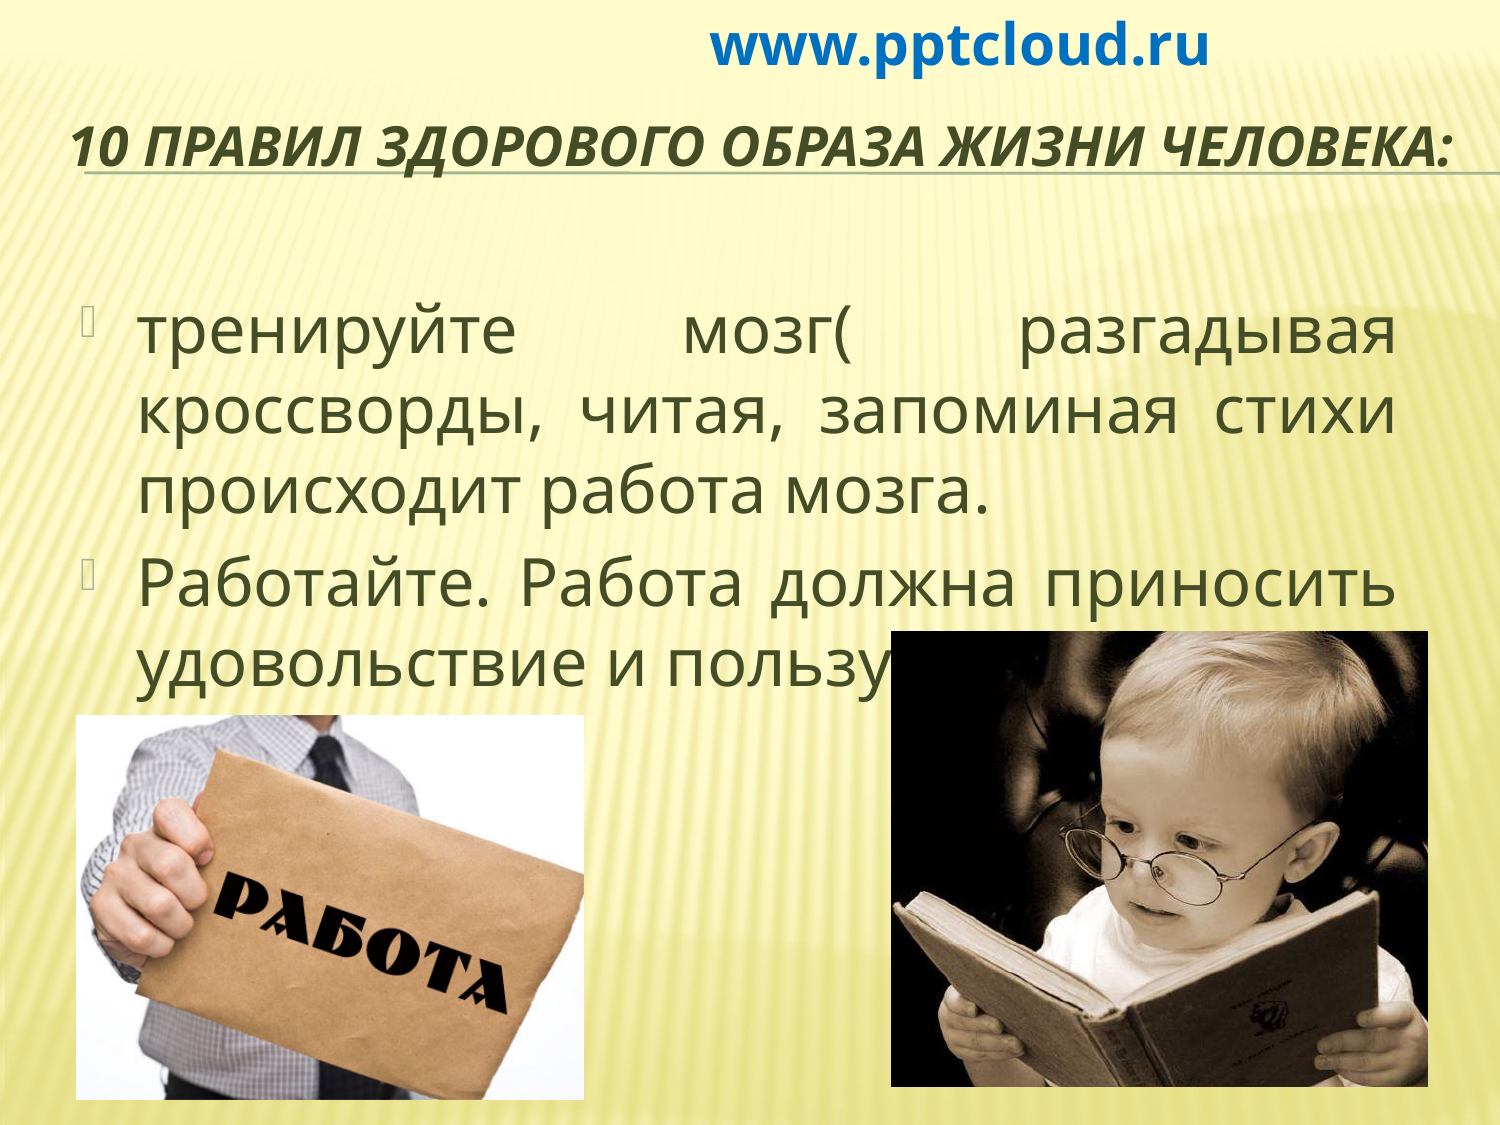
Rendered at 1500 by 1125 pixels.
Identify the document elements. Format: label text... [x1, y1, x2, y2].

title 10 правил здорового образа жизни человека: [53, 75, 1475, 213]
text_box www.pptcloud.ru [421, 0, 1500, 98]
picture [891, 631, 1428, 1087]
picture [76, 715, 584, 1101]
list тренируйте мозг( разгадывая кроссворды, читая, запоминая стихи происходит работа мозга. Работайте. Работа должна приносить удовольствие и пользу. [64, 278, 1416, 717]
